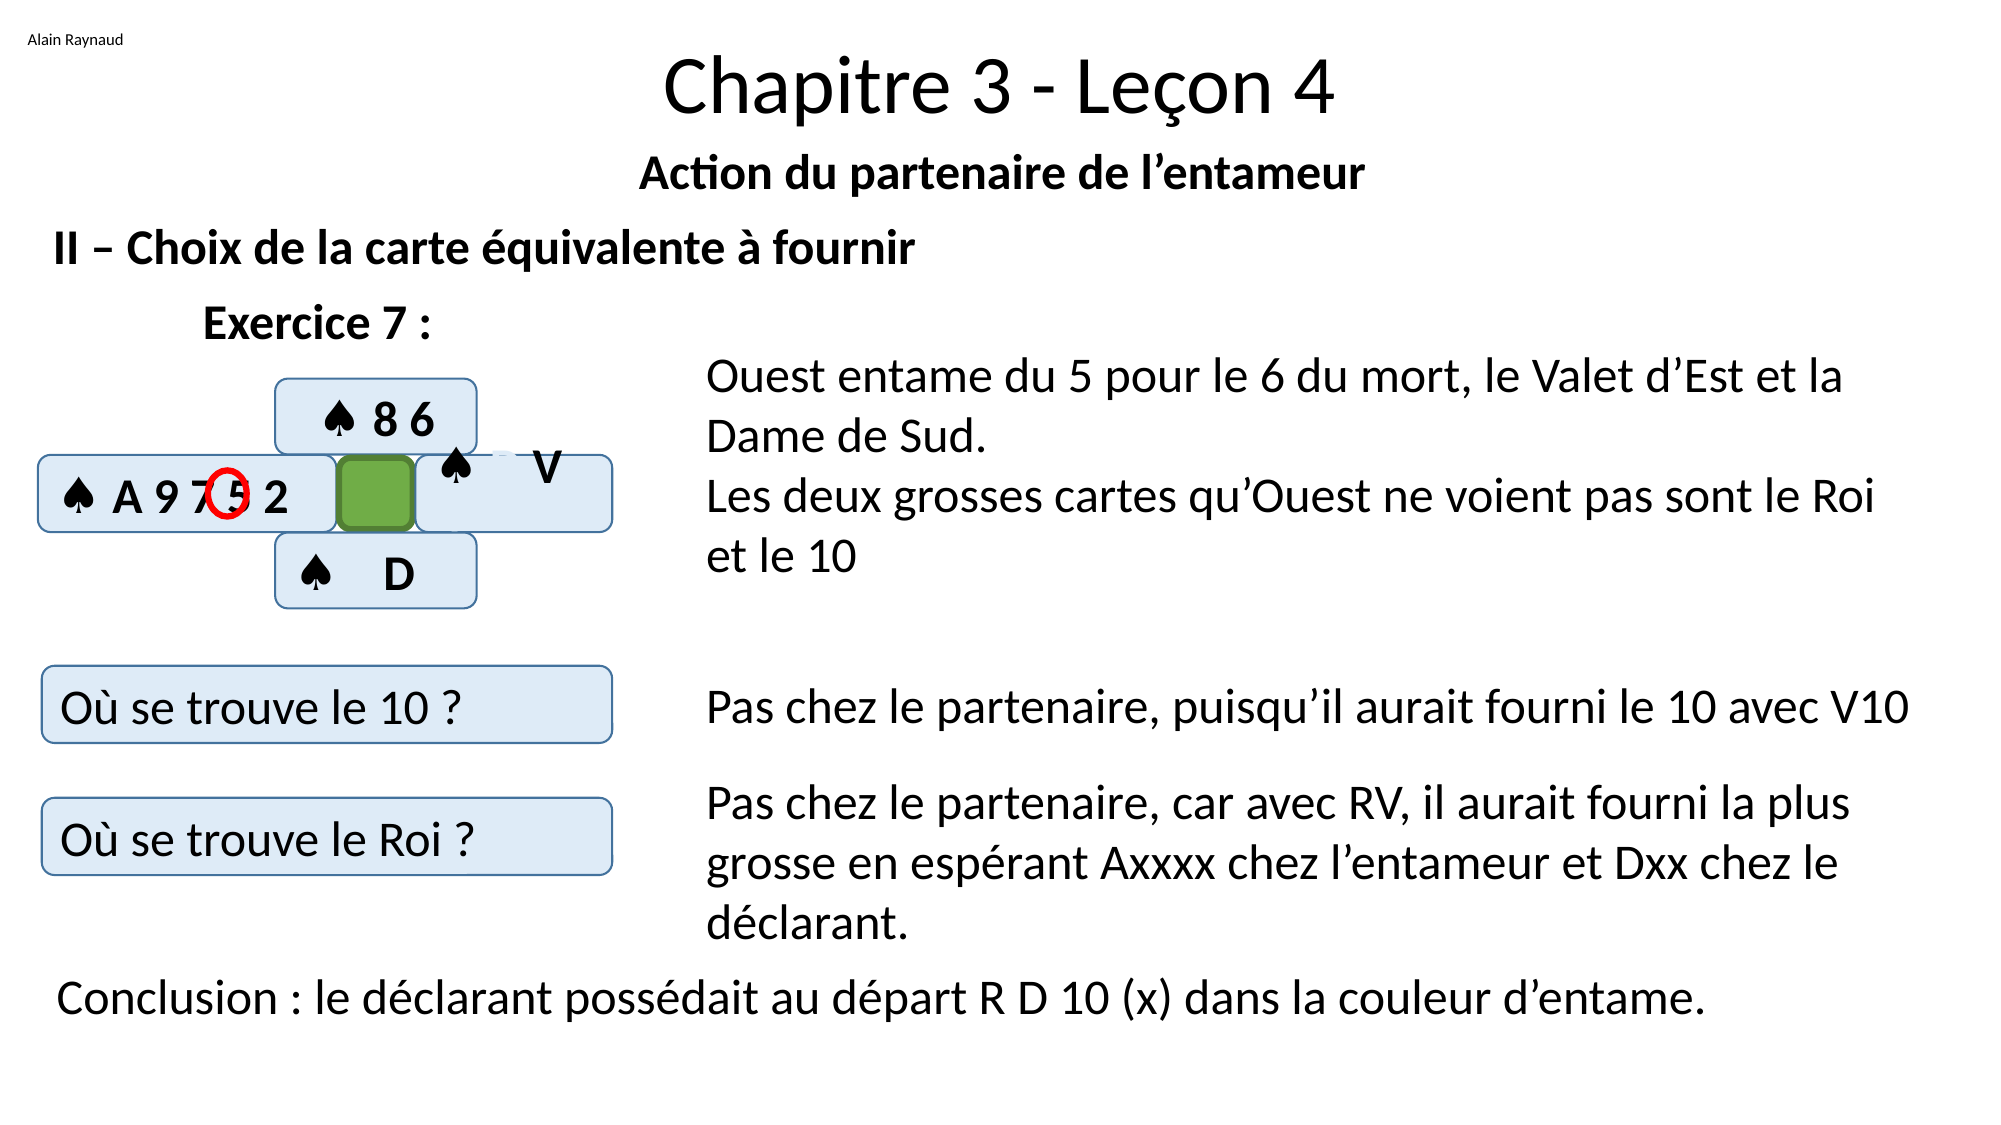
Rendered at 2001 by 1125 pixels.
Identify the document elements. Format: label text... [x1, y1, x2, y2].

text_box [206, 469, 248, 518]
subtitle Action du partenaire de l’entameur II – Choix de la carte équivalente à fournir Exercice 7 : [37, 139, 1968, 1088]
text_box [338, 456, 414, 531]
text_box Ouest entame du 5 pour le 6 du mort, le Valet d’Est et la Dame de Sud. Les deux grosses cartes qu’Ouest ne voient pas sont le Roi et le 10 [691, 335, 1910, 590]
text_box ♠ D V 3 [414, 453, 614, 534]
text_box Conclusion : le déclarant possédait au départ R D 10 (x) dans la couleur d’entame. [41, 957, 1930, 1032]
title Chapitre 3 - Leçon 4 [249, 38, 1750, 139]
text_box ♠ D [274, 531, 478, 610]
text_box Pas chez le partenaire, car avec RV, il aurait fourni la plus grosse en espérant Axxxx chez l’entameur et Dxx chez le déclarant. [691, 762, 1944, 958]
text_box Alain Raynaud [12, 21, 147, 57]
text_box ♠ 8 6 [274, 377, 478, 456]
text_box Pas chez le partenaire, puisqu’il aurait fourni le 10 avec V10 [691, 665, 1944, 741]
text_box Où se trouve le 10 ? [40, 664, 614, 745]
text_box Où se trouve le Roi ? [40, 796, 614, 877]
text_box ♠ A 9 7 5 2 [36, 453, 338, 534]
